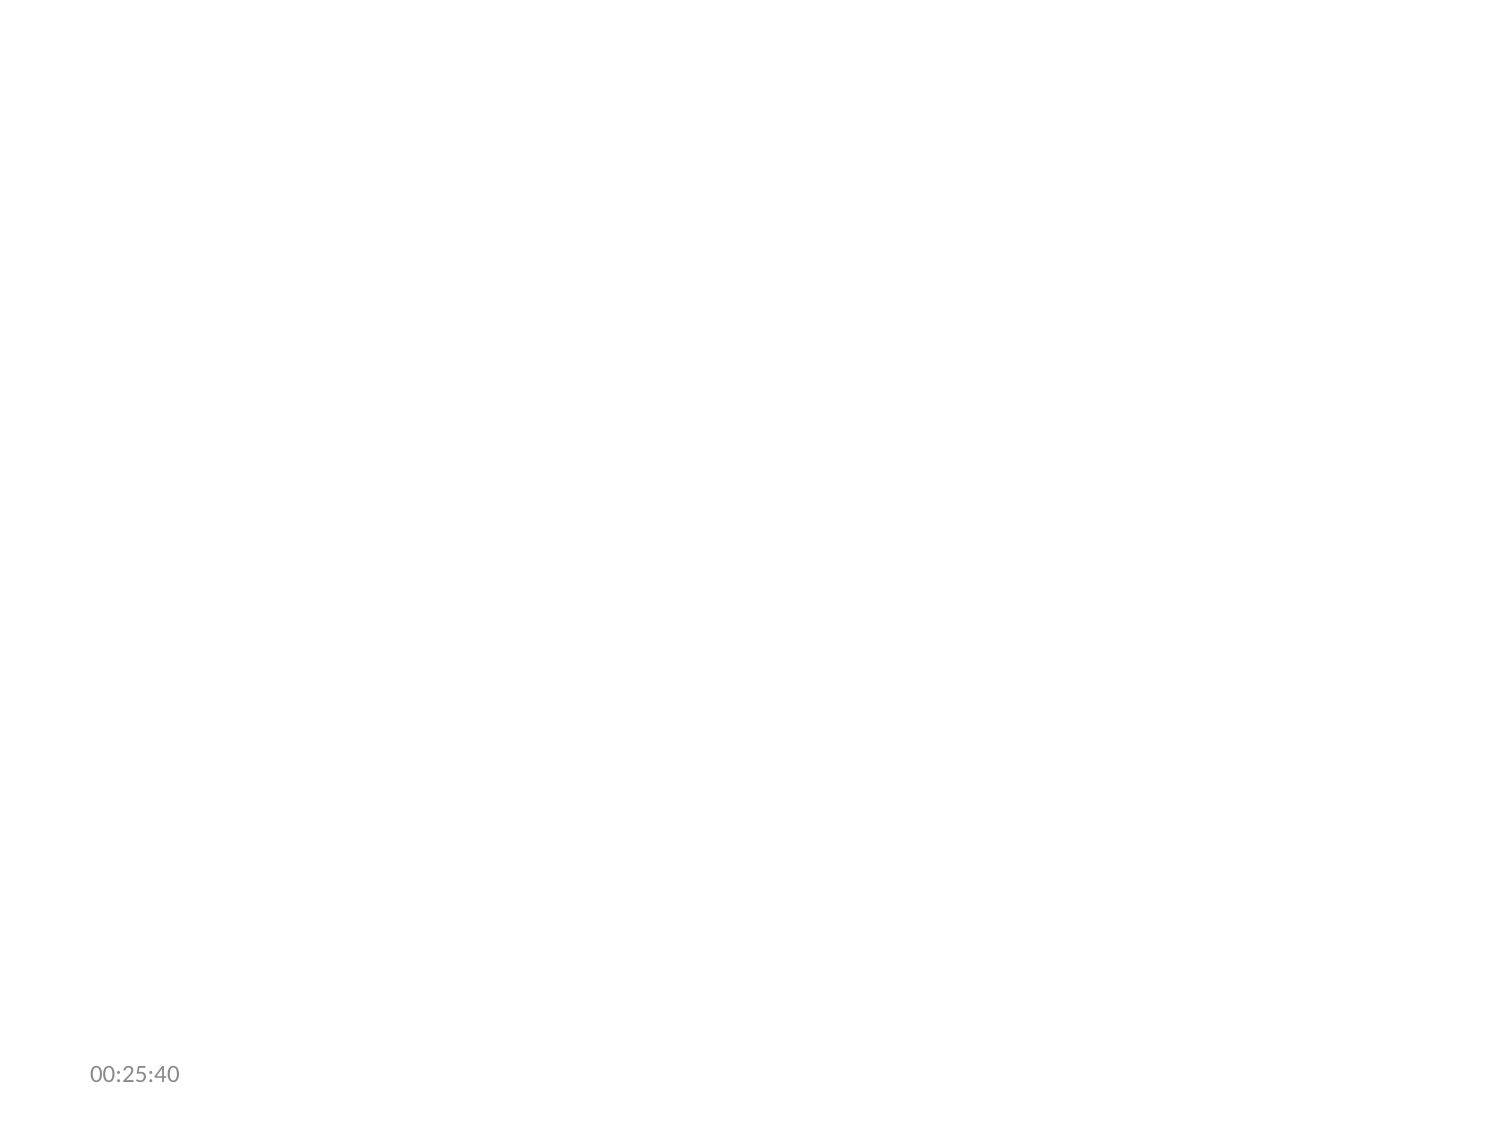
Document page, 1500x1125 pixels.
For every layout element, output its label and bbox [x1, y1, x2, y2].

slide_number [75, 1042, 425, 1103]
